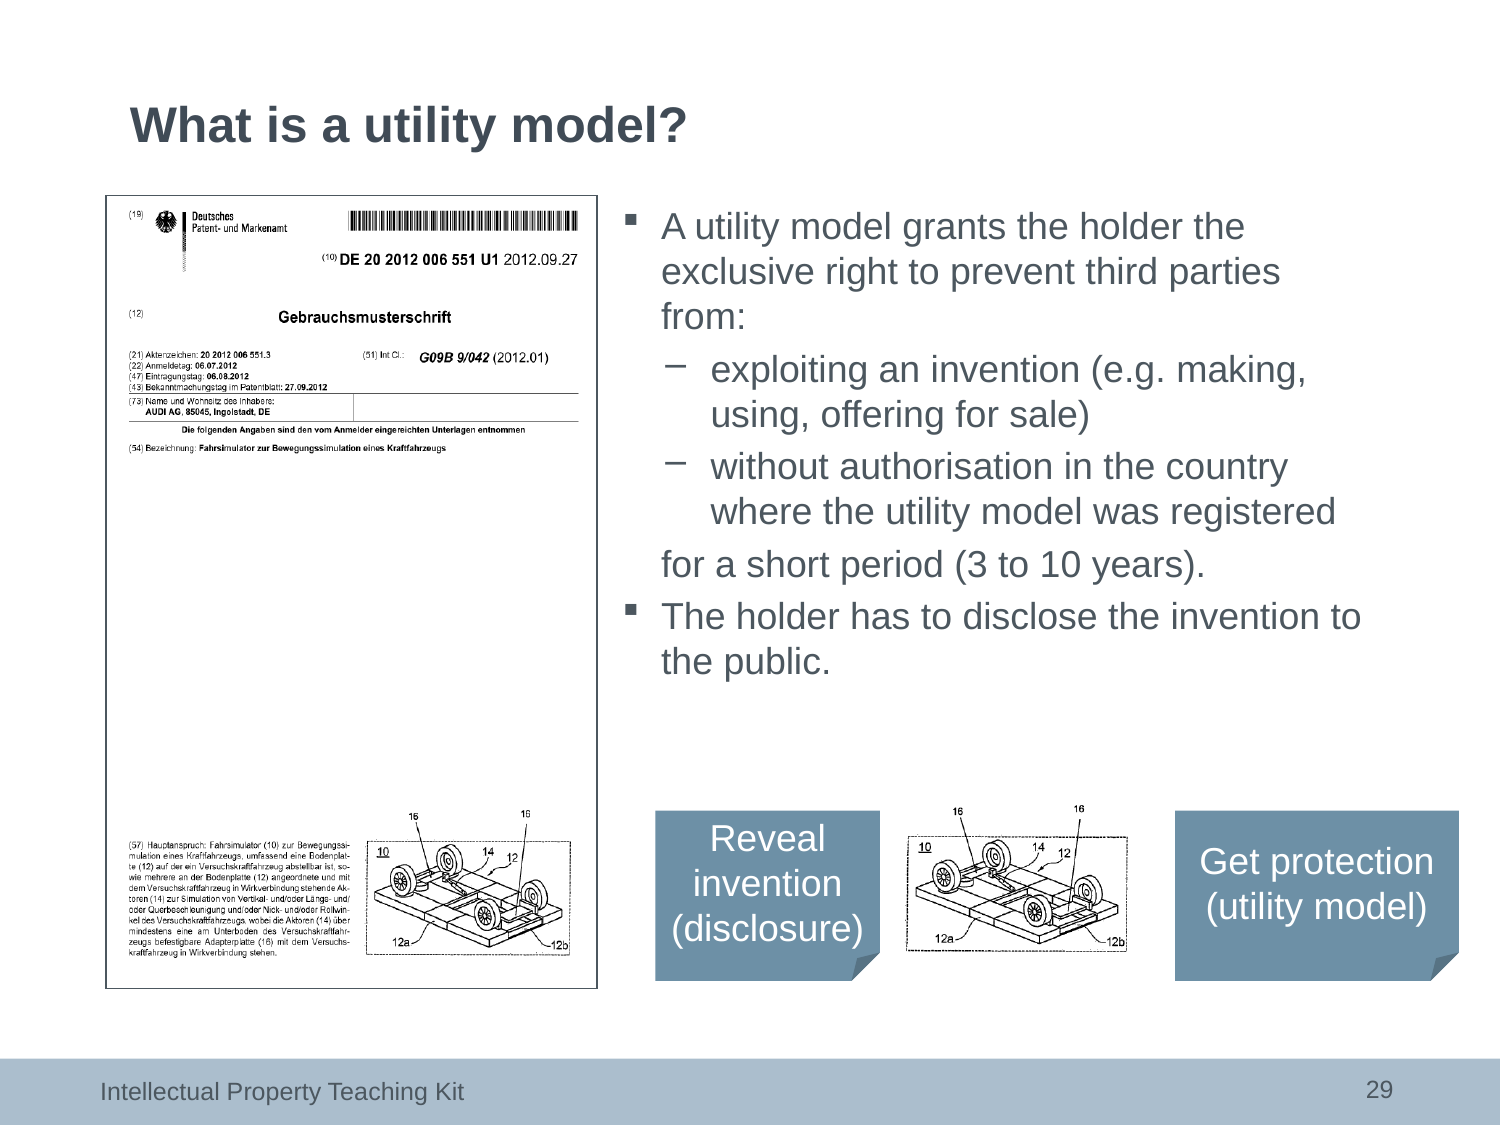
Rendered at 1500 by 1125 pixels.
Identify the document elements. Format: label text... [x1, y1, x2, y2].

text_box Reveal invention (disclosure) [655, 810, 880, 981]
list A utility model grants the holder the exclusive right to prevent third parties from: exploiting an invention (e.g. making, using, offering for sale) without authorisation in the country where the utility model was registered for a short period (3 to 10 years). The holder has to disclose the invention to the public. [606, 194, 1384, 634]
text_box 29 [1269, 1070, 1394, 1106]
picture [106, 196, 597, 988]
text_box Get protection (utility model) [1175, 810, 1459, 981]
footer Intellectual Property Teaching Kit [100, 1074, 988, 1125]
picture [891, 798, 1140, 972]
title What is a utility model? [114, 70, 1377, 176]
